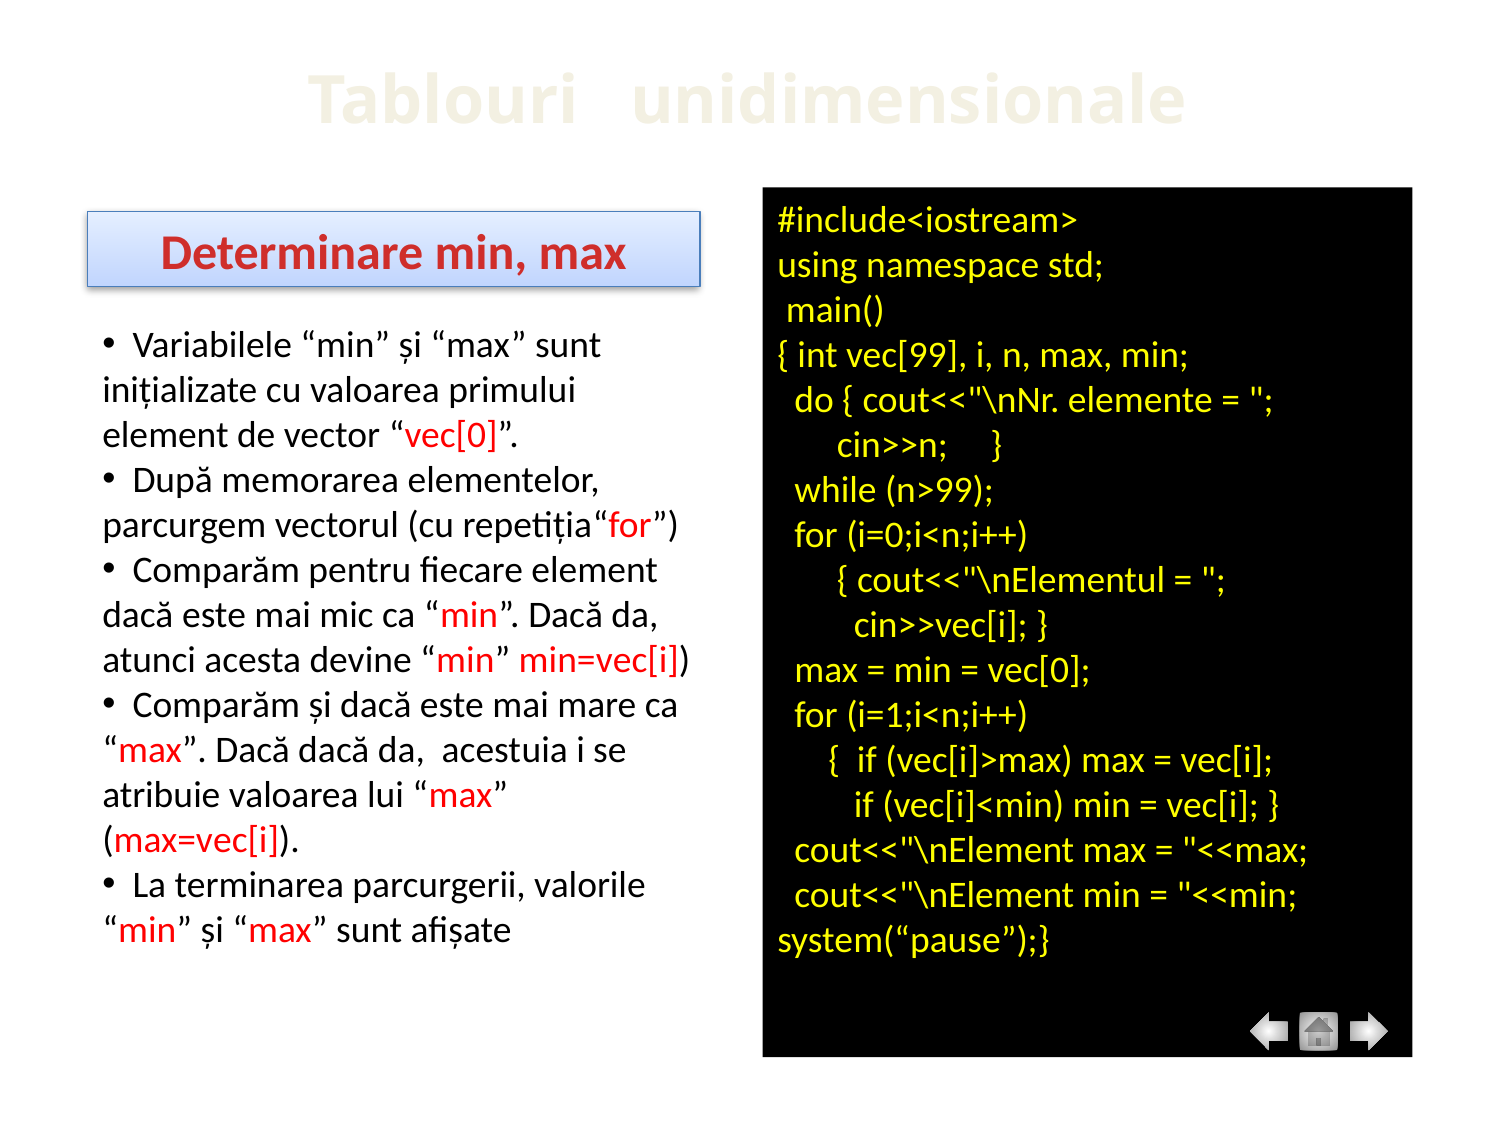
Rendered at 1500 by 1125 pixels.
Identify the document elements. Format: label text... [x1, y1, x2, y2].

text_box [1350, 1012, 1388, 1051]
text_box [1250, 1012, 1288, 1051]
text_box Tablouri unidimensionale [62, 49, 1450, 145]
text_box Determinare min, max [87, 211, 701, 287]
text_box Variabilele “min” și “max” sunt inițializate cu valoarea primului element de vector “vec[0]”. După memorarea elementelor, parcurgem vectorul (cu repetiția“for”) Comparăm pentru fiecare element dacă este mai mic ca “min”. Dacă da, atunci acesta devine “min” min=vec[i]) Comparăm și dacă este mai mare ca “max”. Dacă dacă da, acestuia i se atribuie valoarea lui “max” (max=vec[i]). La terminarea parcurgerii, valorile “min” și “max” sunt afișate [87, 312, 713, 958]
text_box #include<iostream> using namespace std; main() { int vec[99], i, n, max, min; do { cout<<"\nNr. elemente = "; cin>>n; } while (n>99); for (i=0;i<n;i++) { cout<<"\nElementul = "; cin>>vec[i]; } max = min = vec[0]; for (i=1;i<n;i++) { if (vec[i]>max) max = vec[i]; if (vec[i]<min) min = vec[i]; } cout<<"\nElement max = "<<max; cout<<"\nElement min = "<<min; system(“pause”);} [762, 187, 1413, 1058]
text_box [1299, 1012, 1338, 1051]
